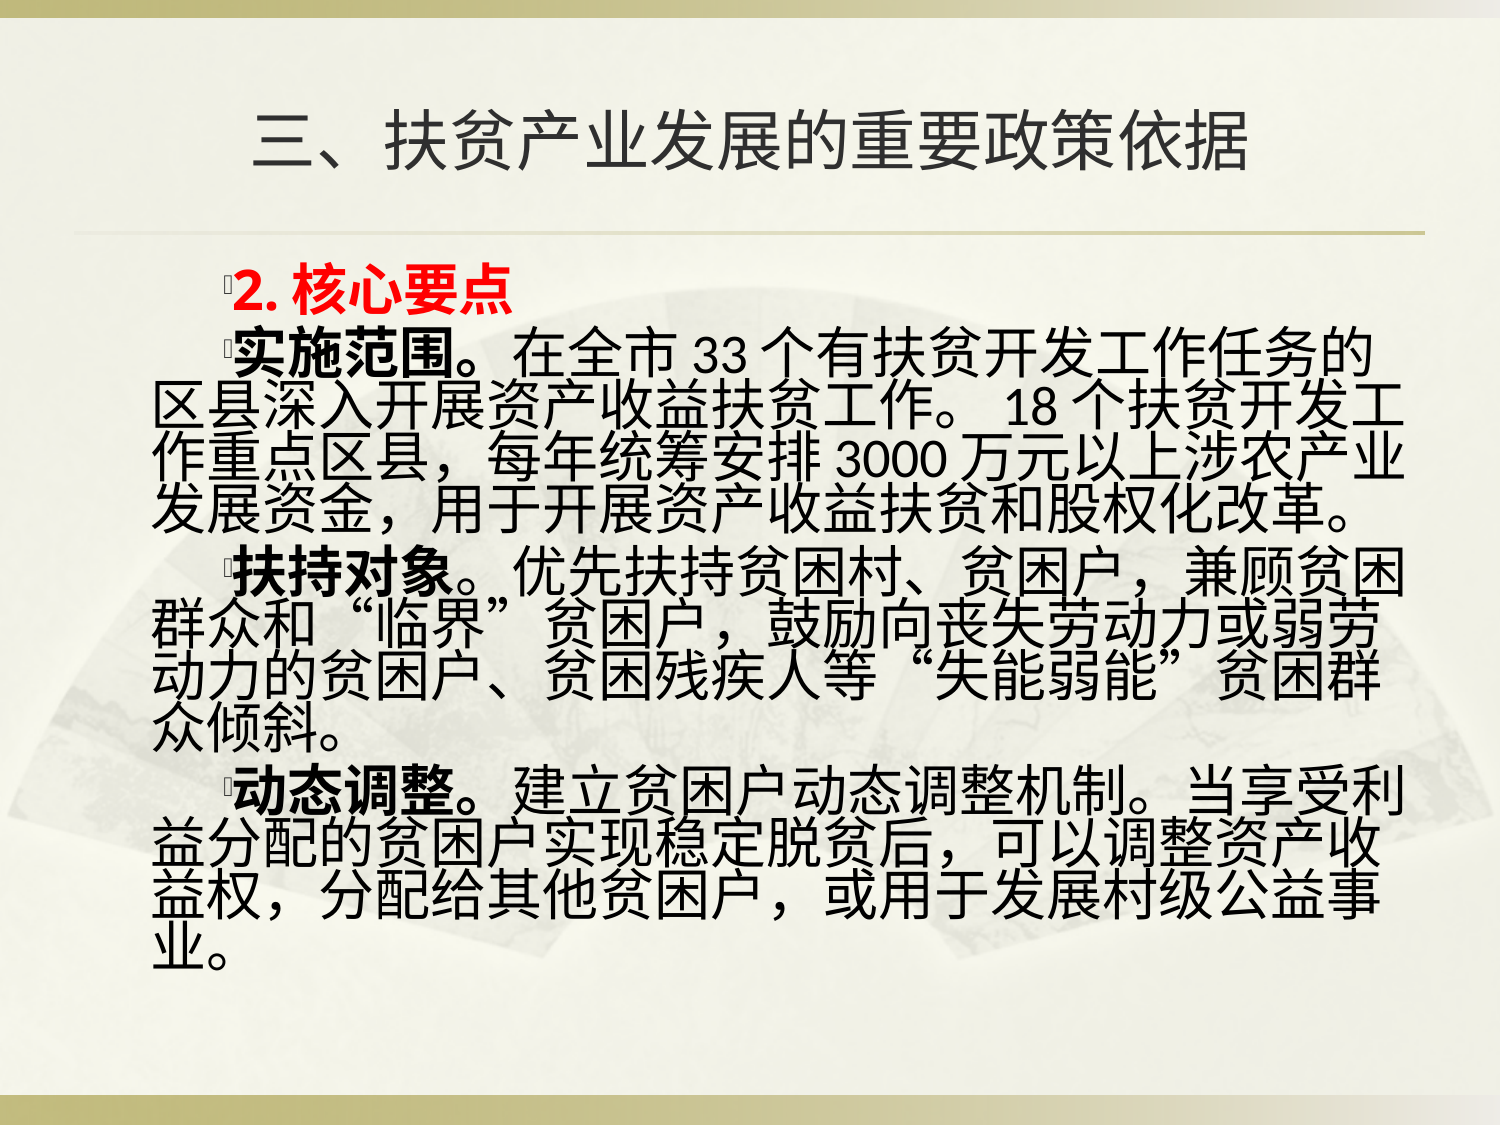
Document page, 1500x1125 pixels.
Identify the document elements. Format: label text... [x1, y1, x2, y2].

list 2.核心要点 实施范围。在全市33个有扶贫开发工作任务的区县深入开展资产收益扶贫工作。18个扶贫开发工作重点区县，每年统筹安排3000万元以上涉农产业发展资金，用于开展资产收益扶贫和股权化改革。 扶持对象。优先扶持贫困村、贫困户，兼顾贫困群众和“临界”贫困户，鼓励向丧失劳动力或弱劳动力的贫困户、贫困残疾人等“失能弱能”贫困群众倾斜。 动态调整。建立贫困户动态调整机制。当享受利益分配的贫困户实现稳定脱贫后，可以调整资产收益权，分配给其他贫困户，或用于发展村级公益事业。 [75, 262, 1425, 1032]
title 三、扶贫产业发展的重要政策依据 [75, 45, 1425, 233]
